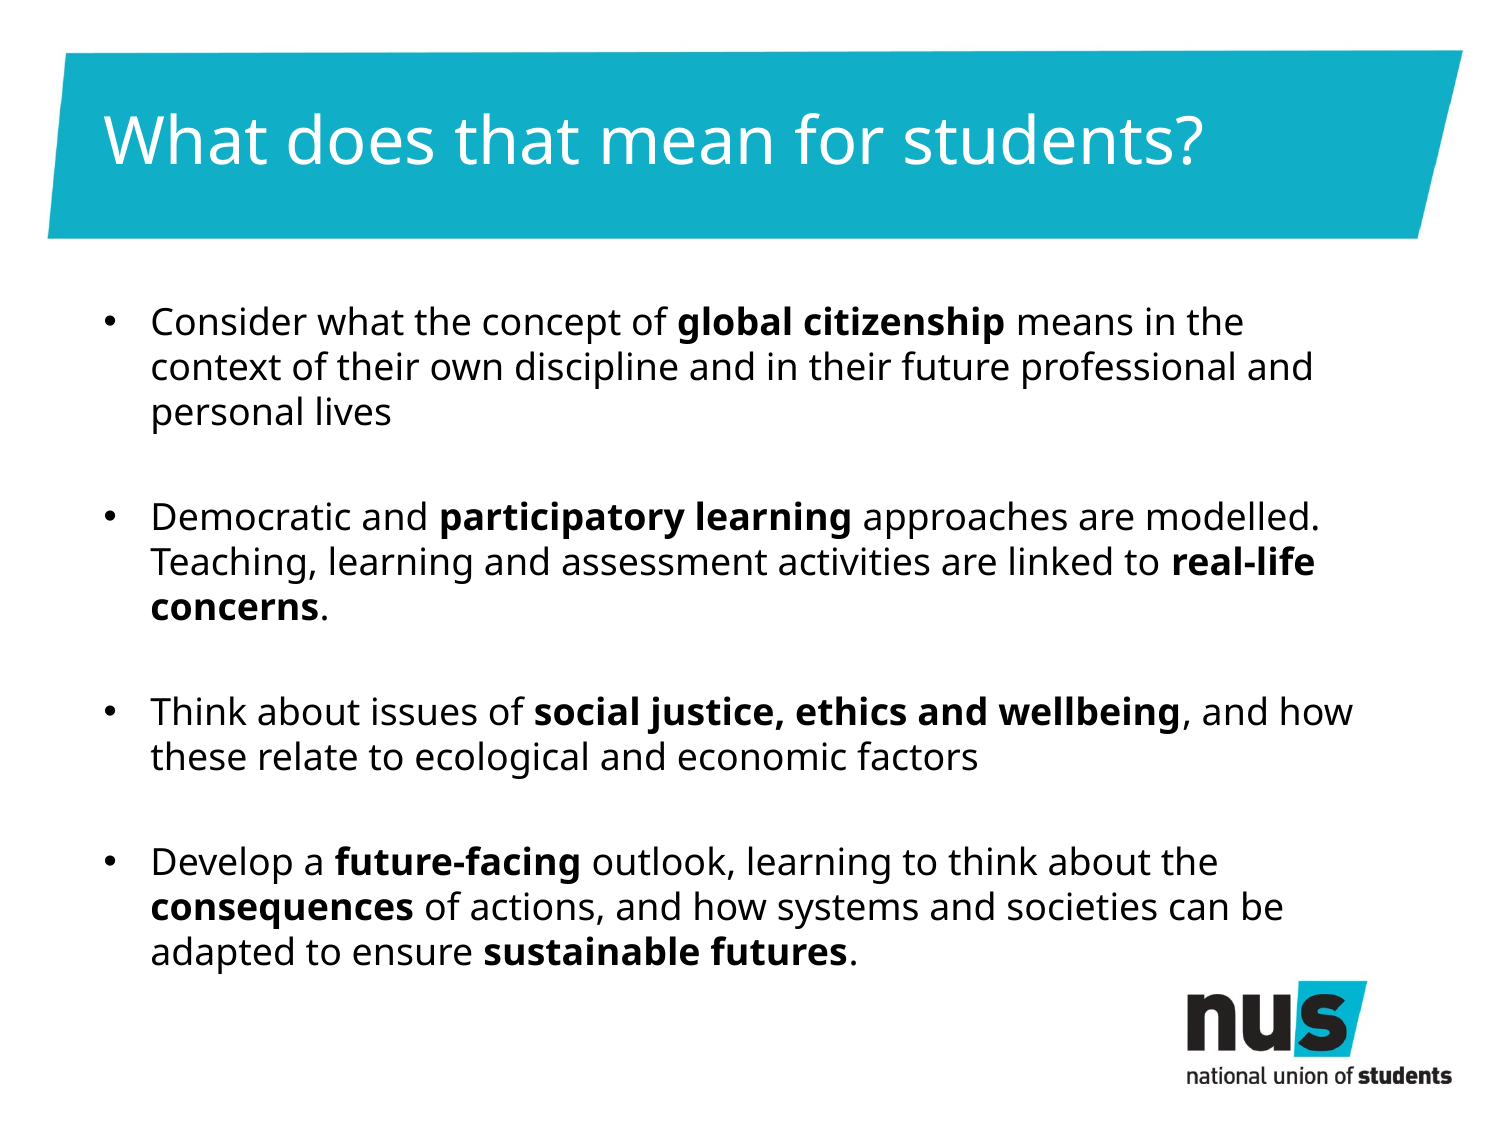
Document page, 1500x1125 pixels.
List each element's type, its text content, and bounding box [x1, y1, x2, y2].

picture [2, 0, 1500, 1125]
subtitle Consider what the concept of global citizenship means in the context of their own discipline and in their future professional and personal lives Democratic and participatory learning approaches are modelled. Teaching, learning and assessment activities are linked to real-life concerns. Think about issues of social justice, ethics and wellbeing, and how these relate to ecological and economic factors Develop a future-facing outlook, learning to think about the consequences of actions, and how systems and societies can be adapted to ensure sustainable futures. [88, 290, 1400, 398]
title What does that mean for students? [88, 90, 1400, 256]
